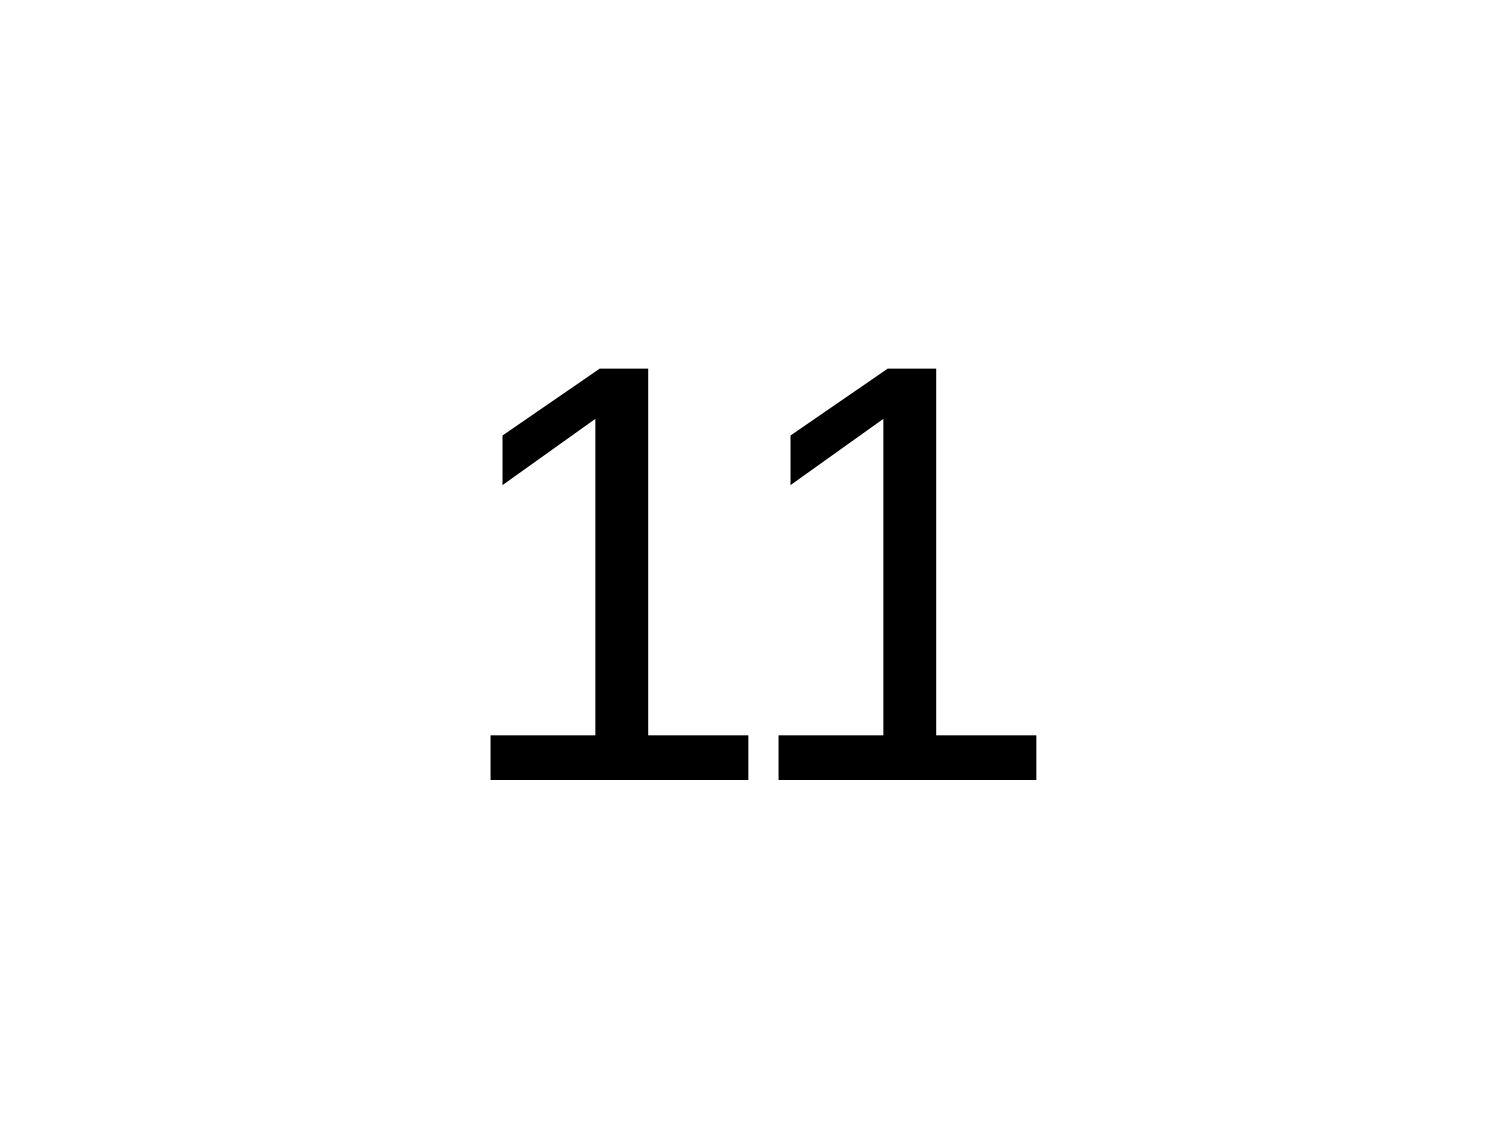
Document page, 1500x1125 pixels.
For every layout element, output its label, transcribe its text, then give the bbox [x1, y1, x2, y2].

text_box 11 [199, 174, 1313, 908]
